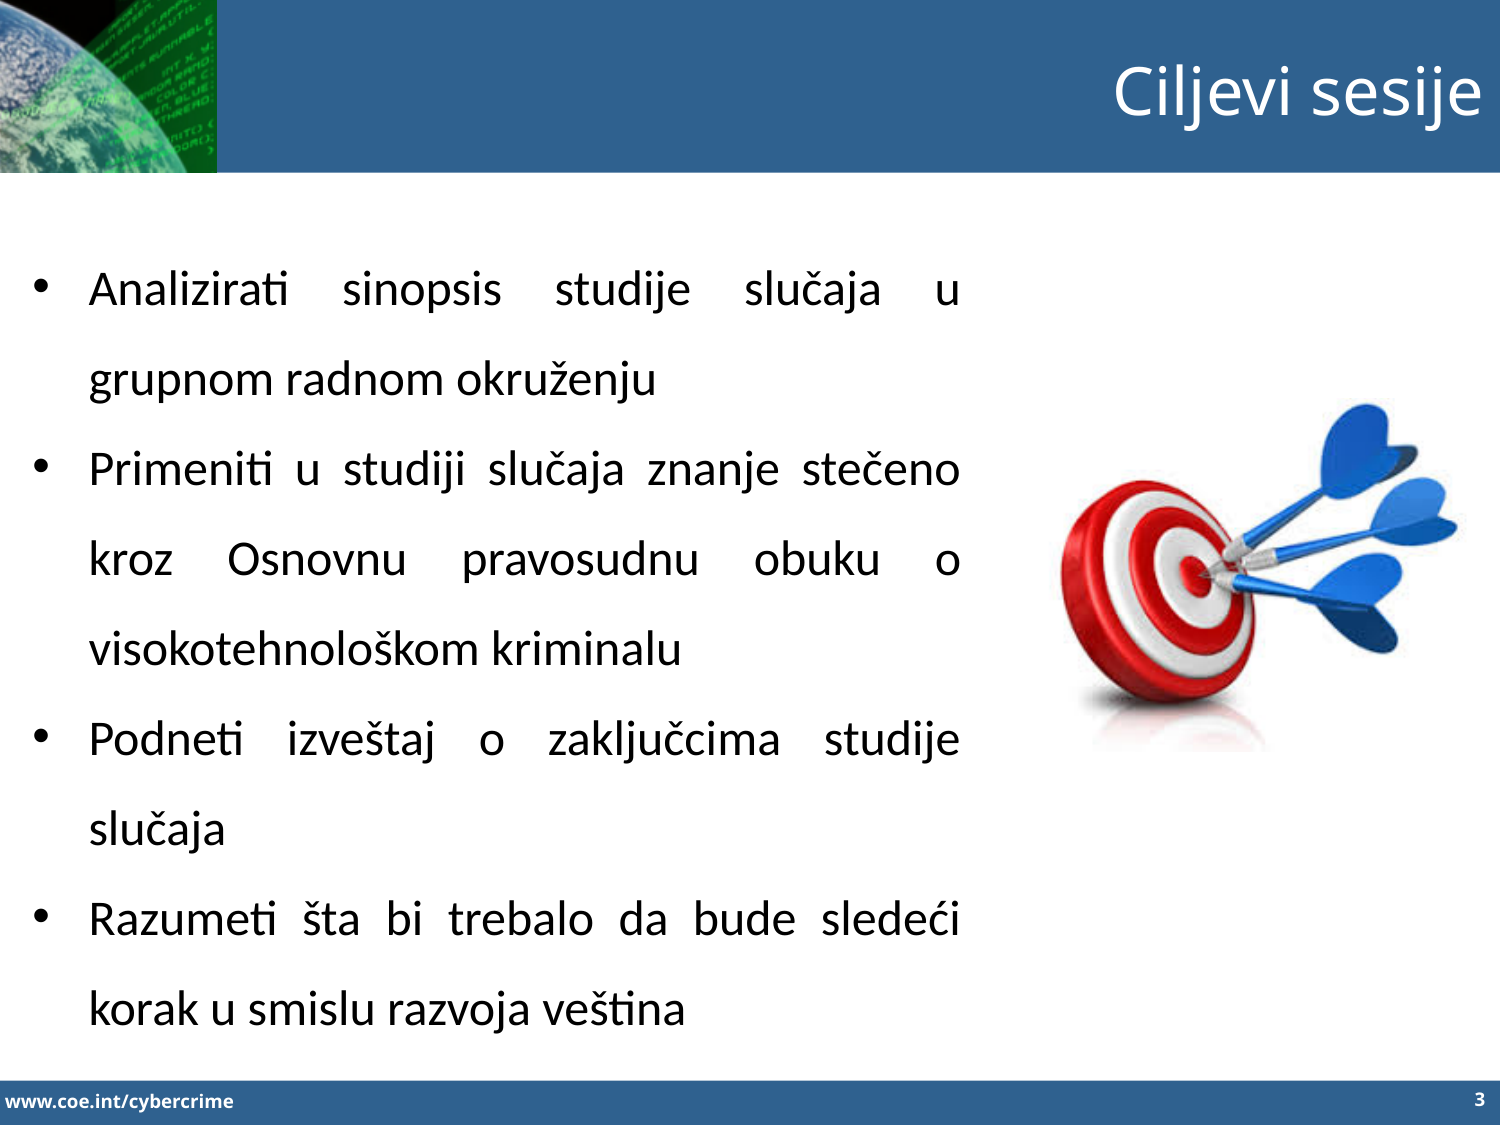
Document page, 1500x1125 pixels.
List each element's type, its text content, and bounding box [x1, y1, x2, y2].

picture [1021, 398, 1483, 752]
text_box Analizirati sinopsis studije slučaja u grupnom radnom okruženju Primeniti u studiji slučaja znanje stečeno kroz Osnovnu pravosudnu obuku o visokotehnološkom kriminalu Podneti izveštaj o zaključcima studije slučaja Razumeti šta bi trebalo da bude sledeći korak u smislu razvoja veština [17, 217, 976, 1043]
text_box Ciljevi sesije [229, 12, 1500, 166]
slide_number 3 [1162, 1080, 1500, 1125]
picture [0, 1, 217, 173]
